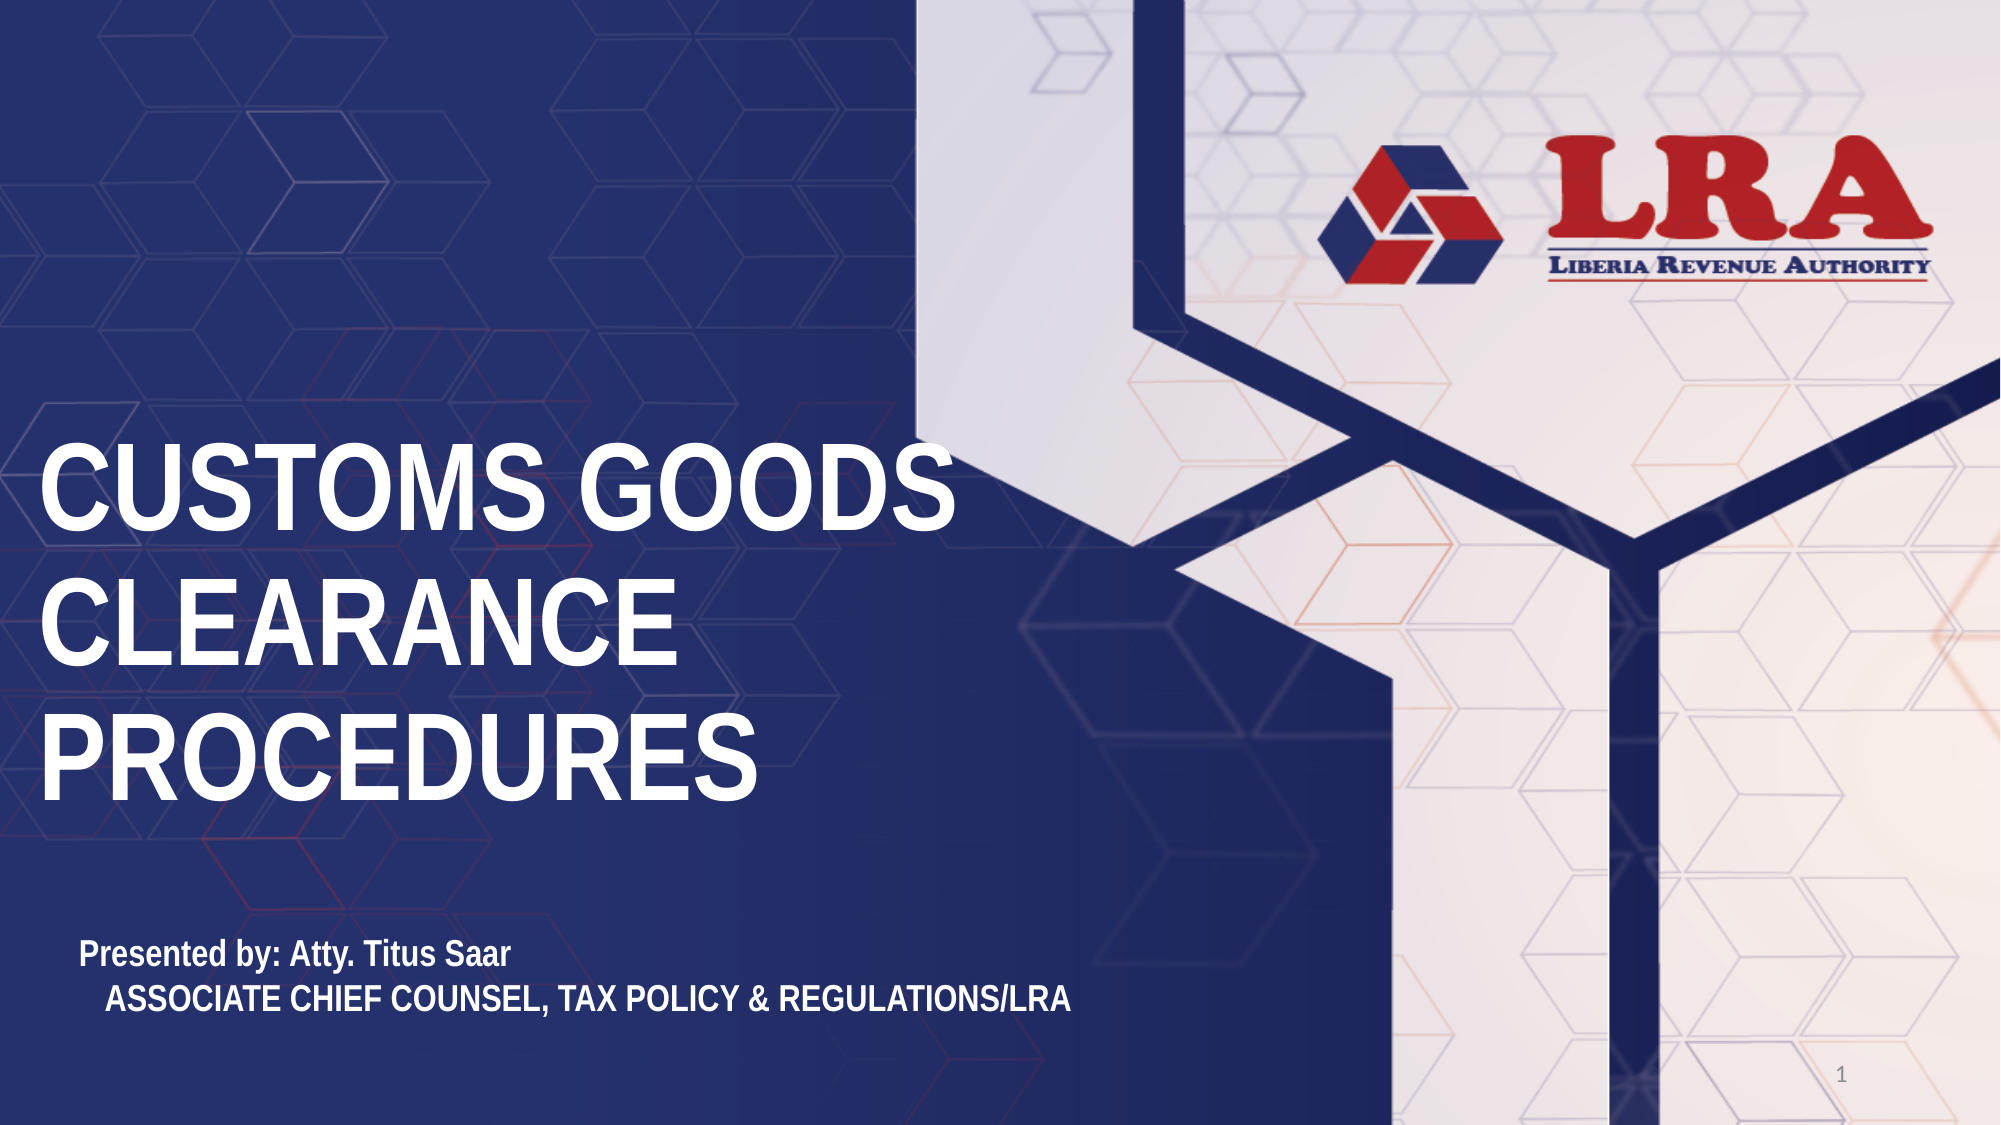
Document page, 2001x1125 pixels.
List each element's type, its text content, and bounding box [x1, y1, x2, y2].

title CUSTOMS GOODS CLEARANCE PROCEDURES [23, 259, 1027, 835]
slide_number 1 [1412, 1042, 1863, 1103]
text_box Presented by: Atty. Titus Saar ASSOCIATE CHIEF COUNSEL, TAX POLICY & REGULATIONS/LRA [64, 921, 1129, 1026]
picture [0, 0, 2001, 1125]
